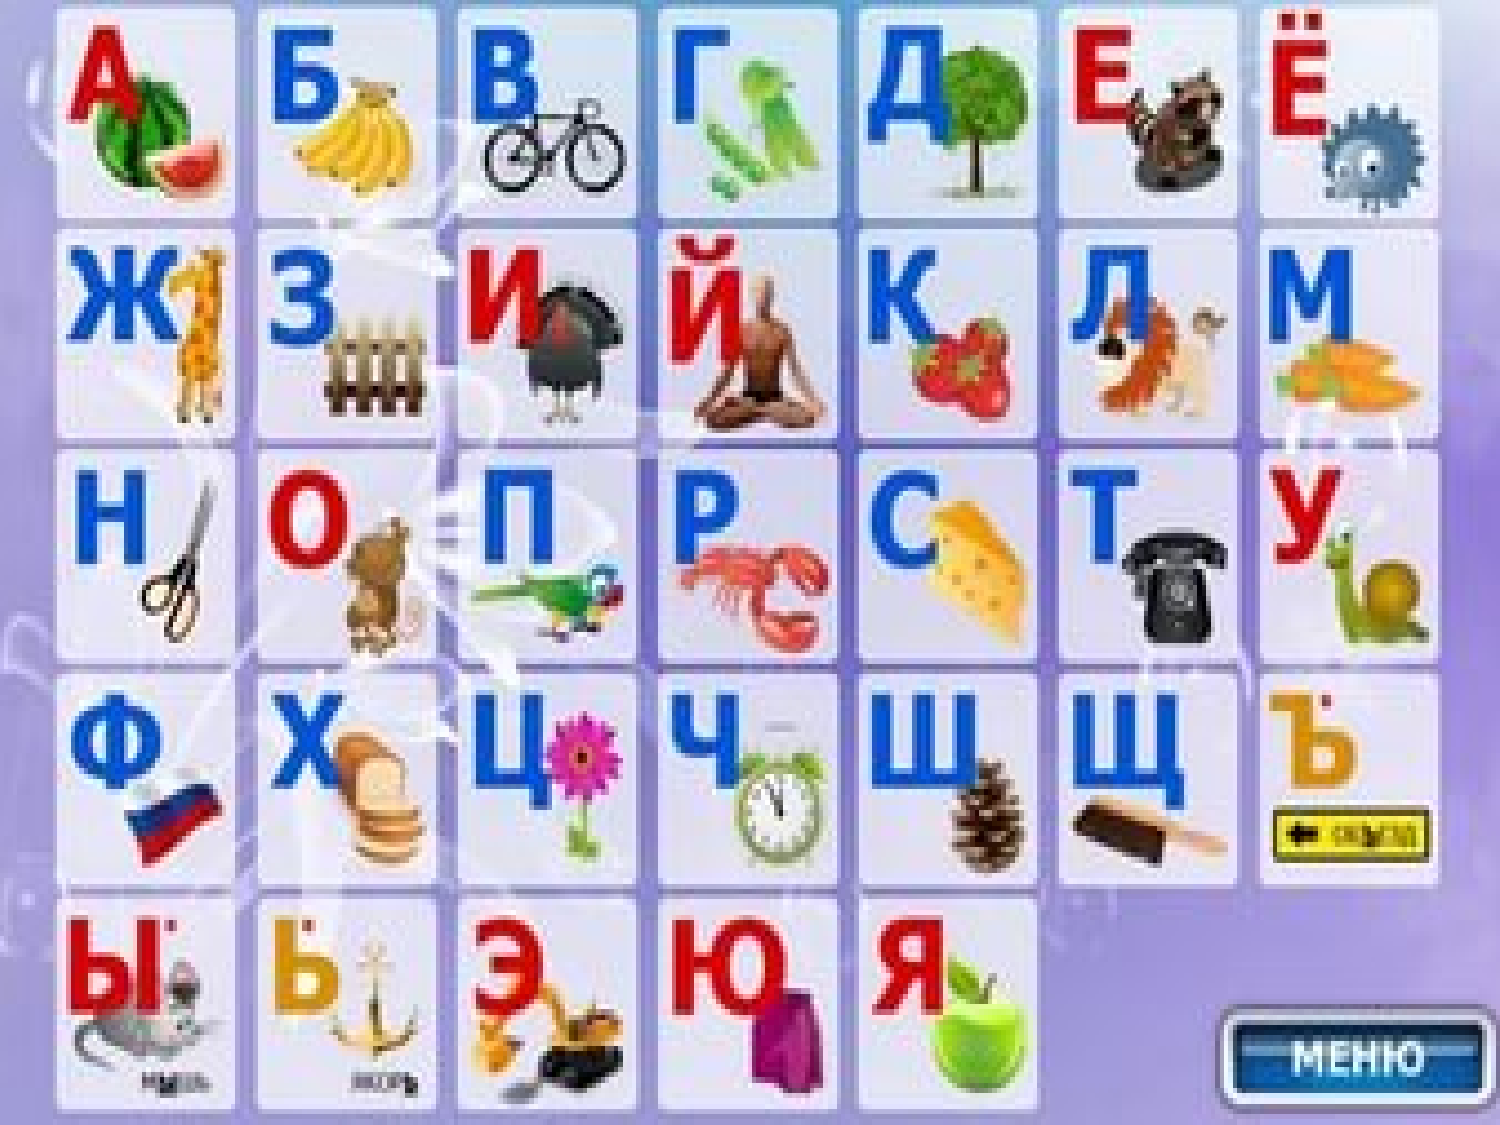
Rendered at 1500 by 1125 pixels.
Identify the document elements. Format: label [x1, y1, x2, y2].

list [0, 0, 1500, 1125]
